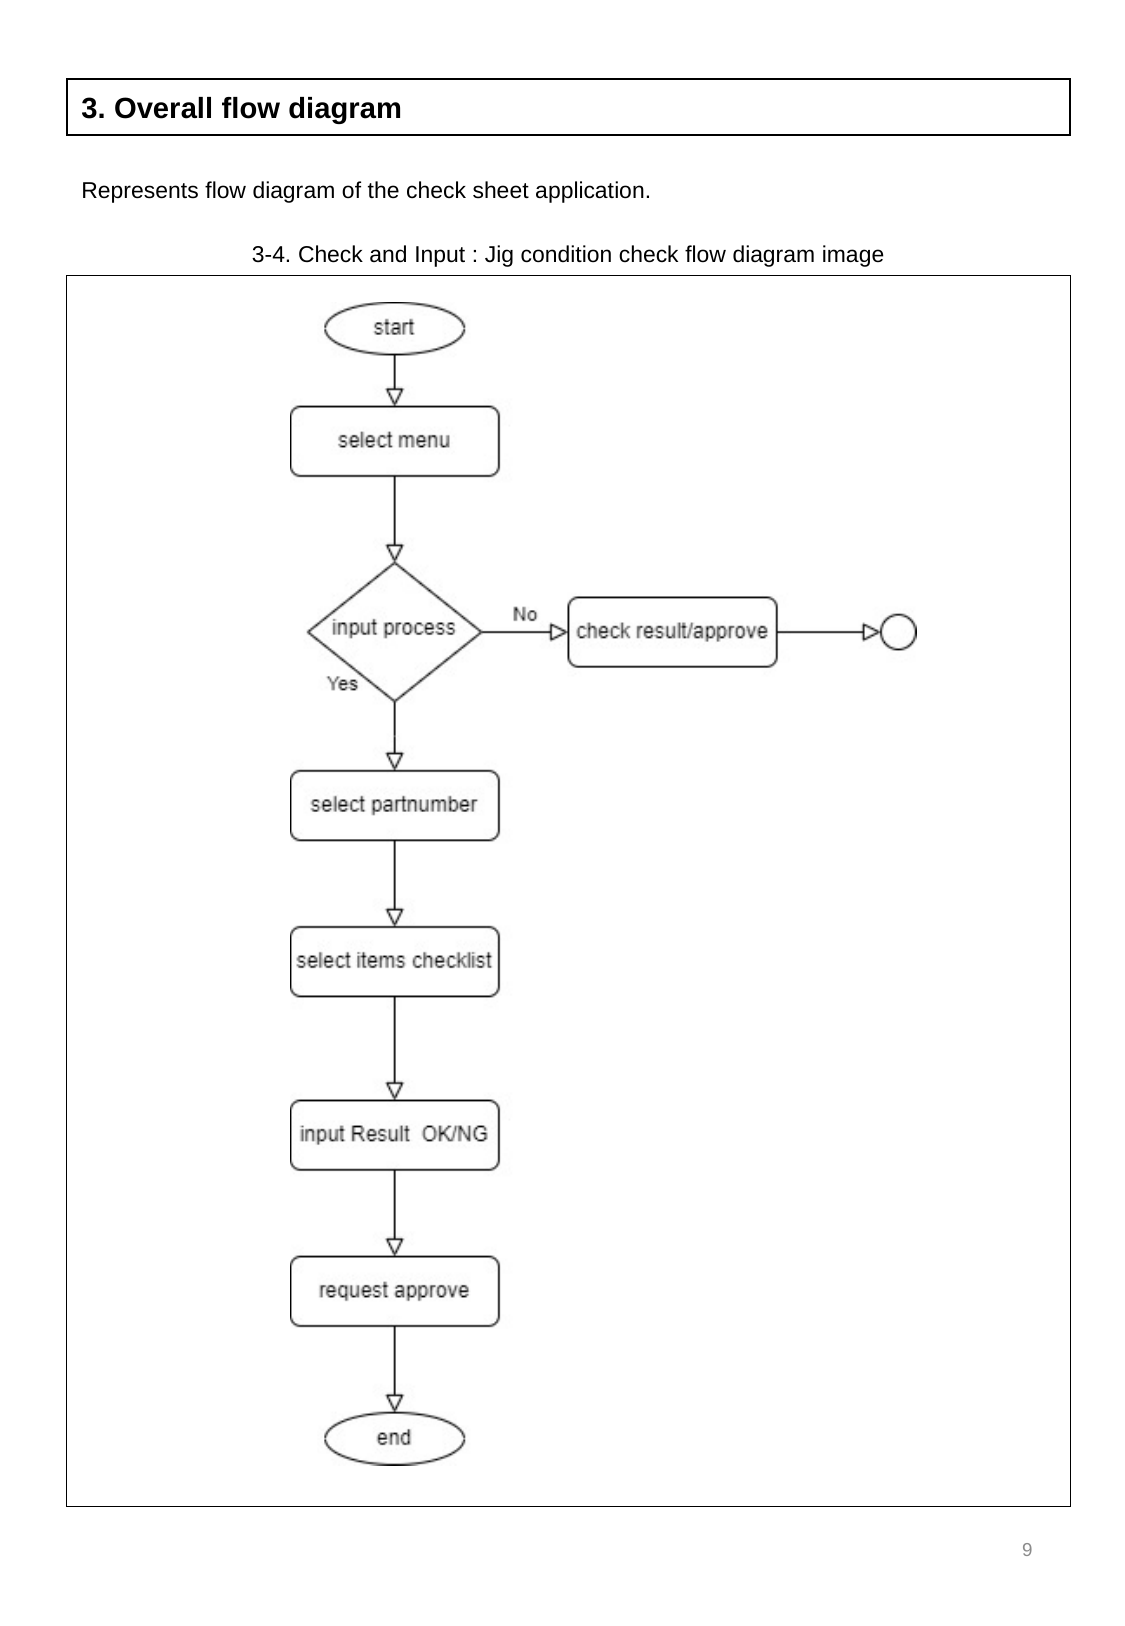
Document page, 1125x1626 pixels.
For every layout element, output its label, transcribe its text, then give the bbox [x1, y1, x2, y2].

picture [290, 302, 917, 1467]
text_box 3. Overall flow diagram [66, 78, 1071, 136]
slide_number 9 [794, 1507, 1048, 1593]
text_box Represents flow diagram of the check sheet application. [66, 168, 1071, 211]
text_box 3-4. Check and Input : Jig condition check flow diagram image [66, 232, 1071, 274]
text_box [66, 274, 1071, 1507]
